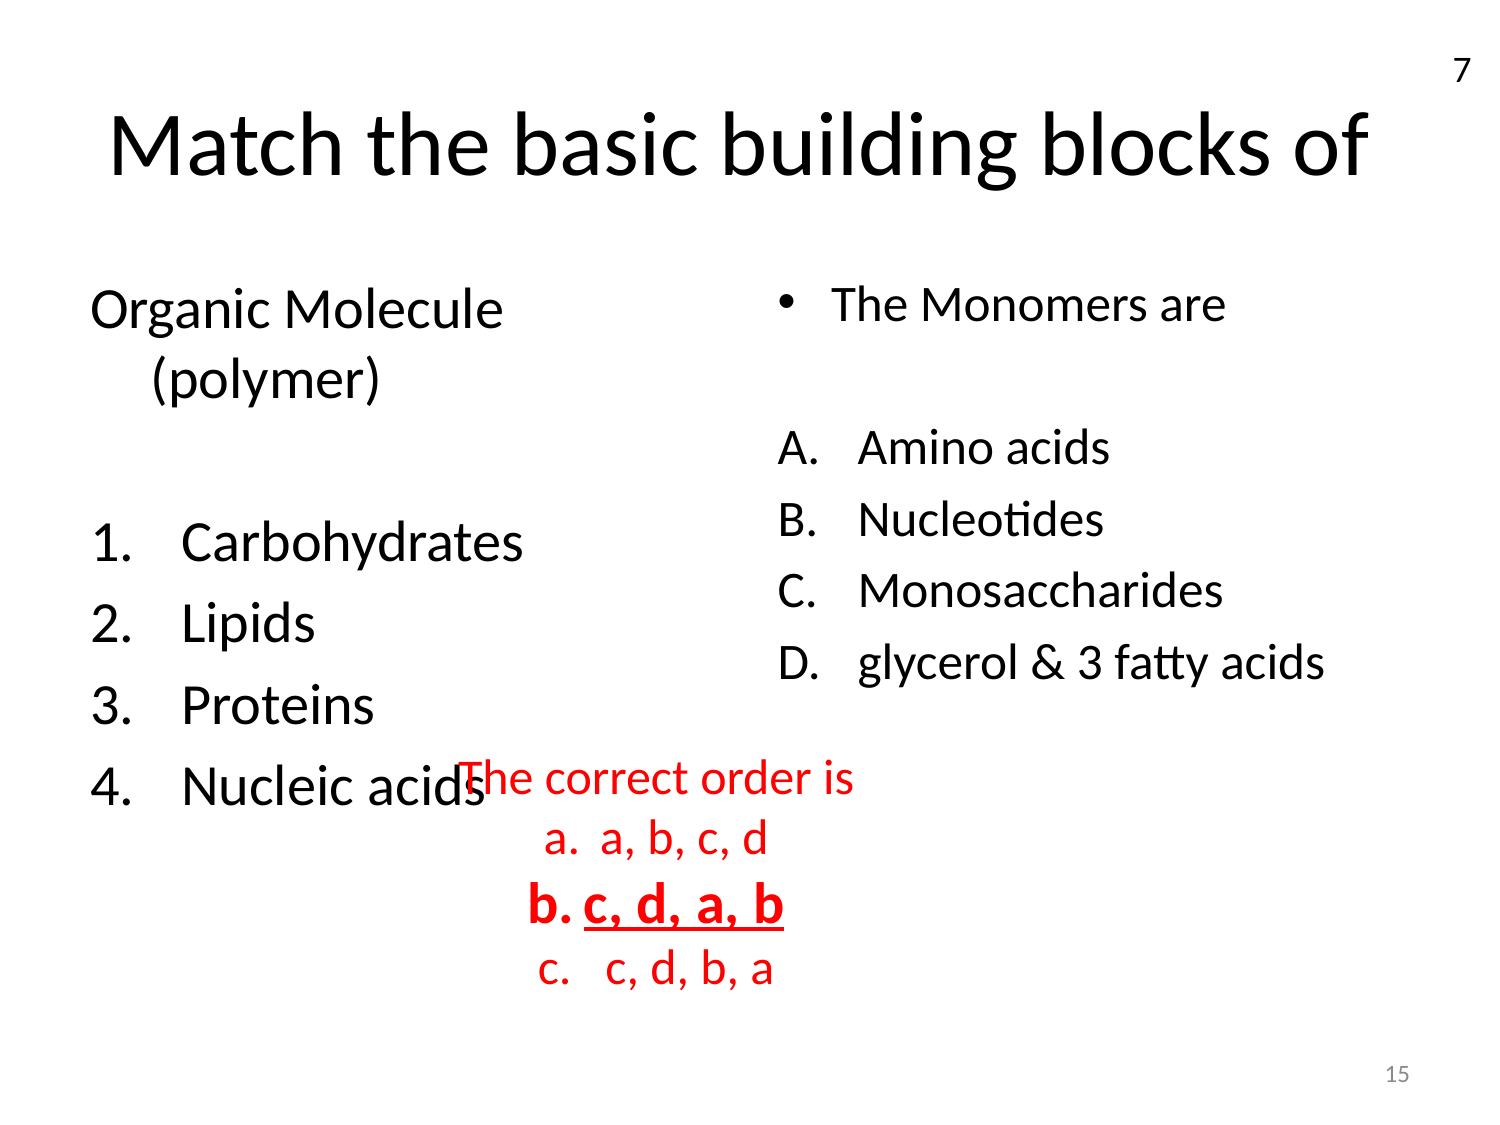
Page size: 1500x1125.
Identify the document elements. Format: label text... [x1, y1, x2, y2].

text_box The correct order is a, b, c, d c, d, a, b c, d, b, a [399, 737, 913, 1003]
slide_number 15 [1074, 1042, 1425, 1103]
list Organic Molecule (polymer) Carbohydrates Lipids Proteins Nucleic acids [75, 262, 738, 850]
text_box 7 [1437, 37, 1487, 98]
list The Monomers are Amino acids Nucleotides Monosaccharides glycerol & 3 fatty acids [762, 262, 1425, 763]
title Match the basic building blocks of [75, 45, 1425, 233]
